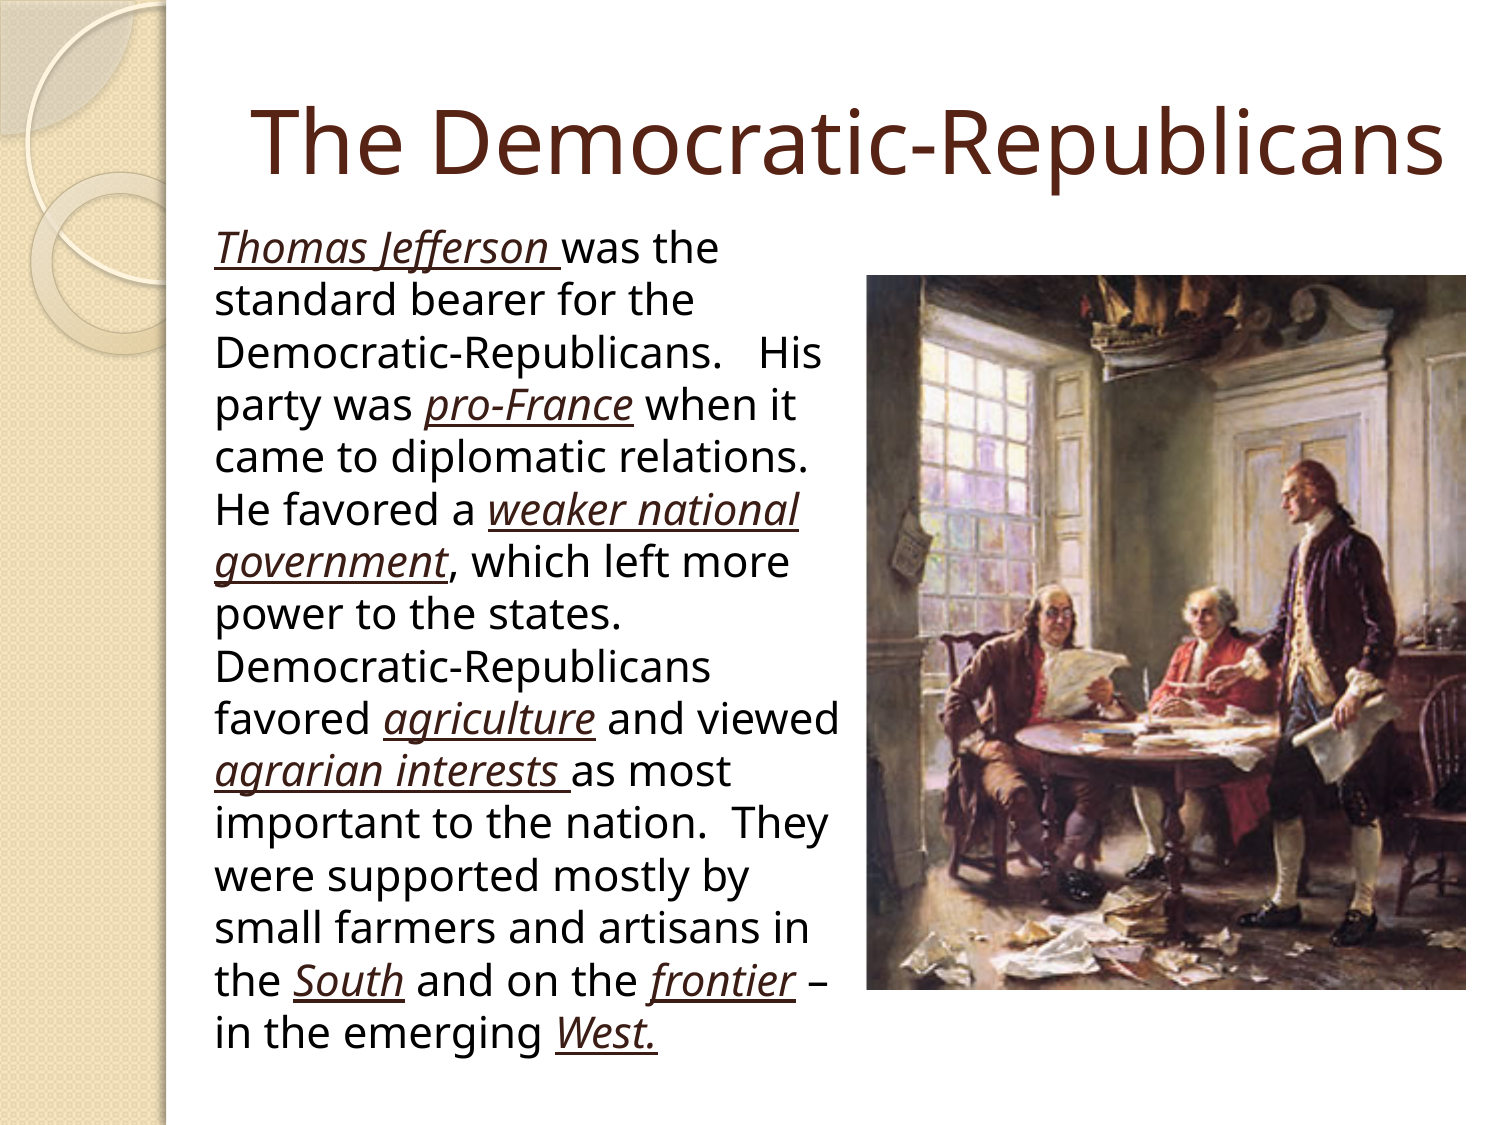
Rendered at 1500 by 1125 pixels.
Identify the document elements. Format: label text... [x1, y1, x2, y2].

list Thomas Jefferson was the standard bearer for the Democratic-Republicans. His party was pro-France when it came to diplomatic relations. He favored a weaker national government, which left more power to the states. Democratic-Republicans favored agriculture and viewed agrarian interests as most important to the nation. They were supported mostly by small farmers and artisans in the South and on the frontier – in the emerging West. [187, 212, 863, 1100]
title The Democratic-Republicans [235, 45, 1466, 233]
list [865, 275, 1466, 990]
